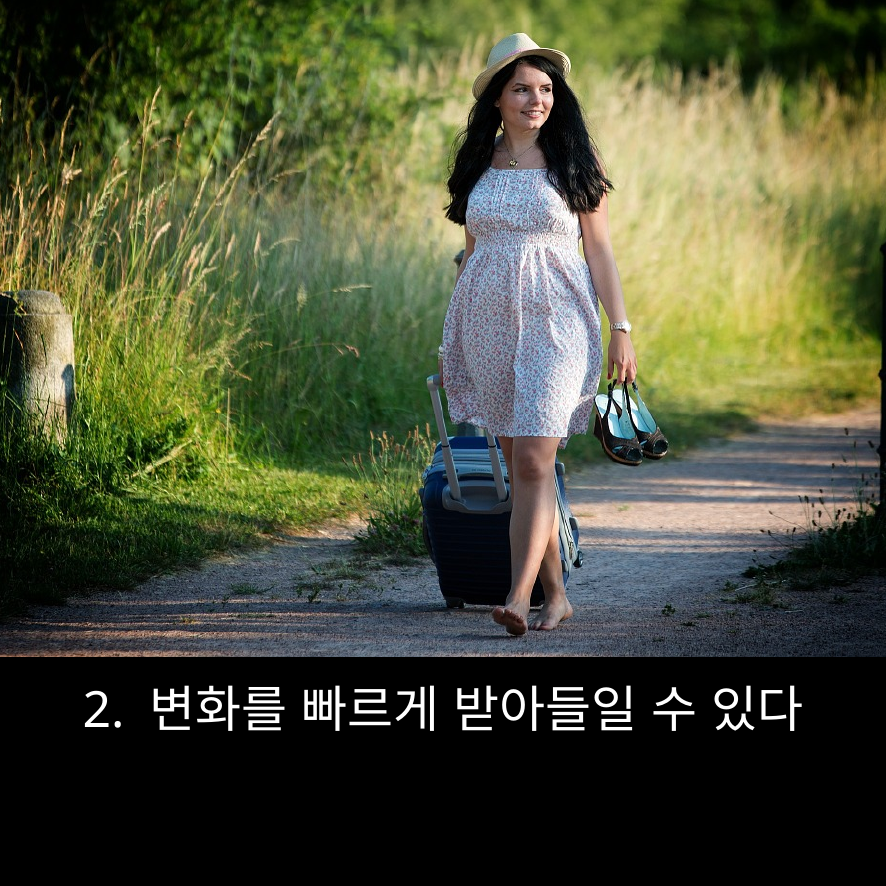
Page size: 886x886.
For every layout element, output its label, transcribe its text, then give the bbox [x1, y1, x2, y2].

picture [0, 0, 886, 657]
list 2. 변화를 빠르게 받아들일 수 있다 [56, 676, 830, 732]
